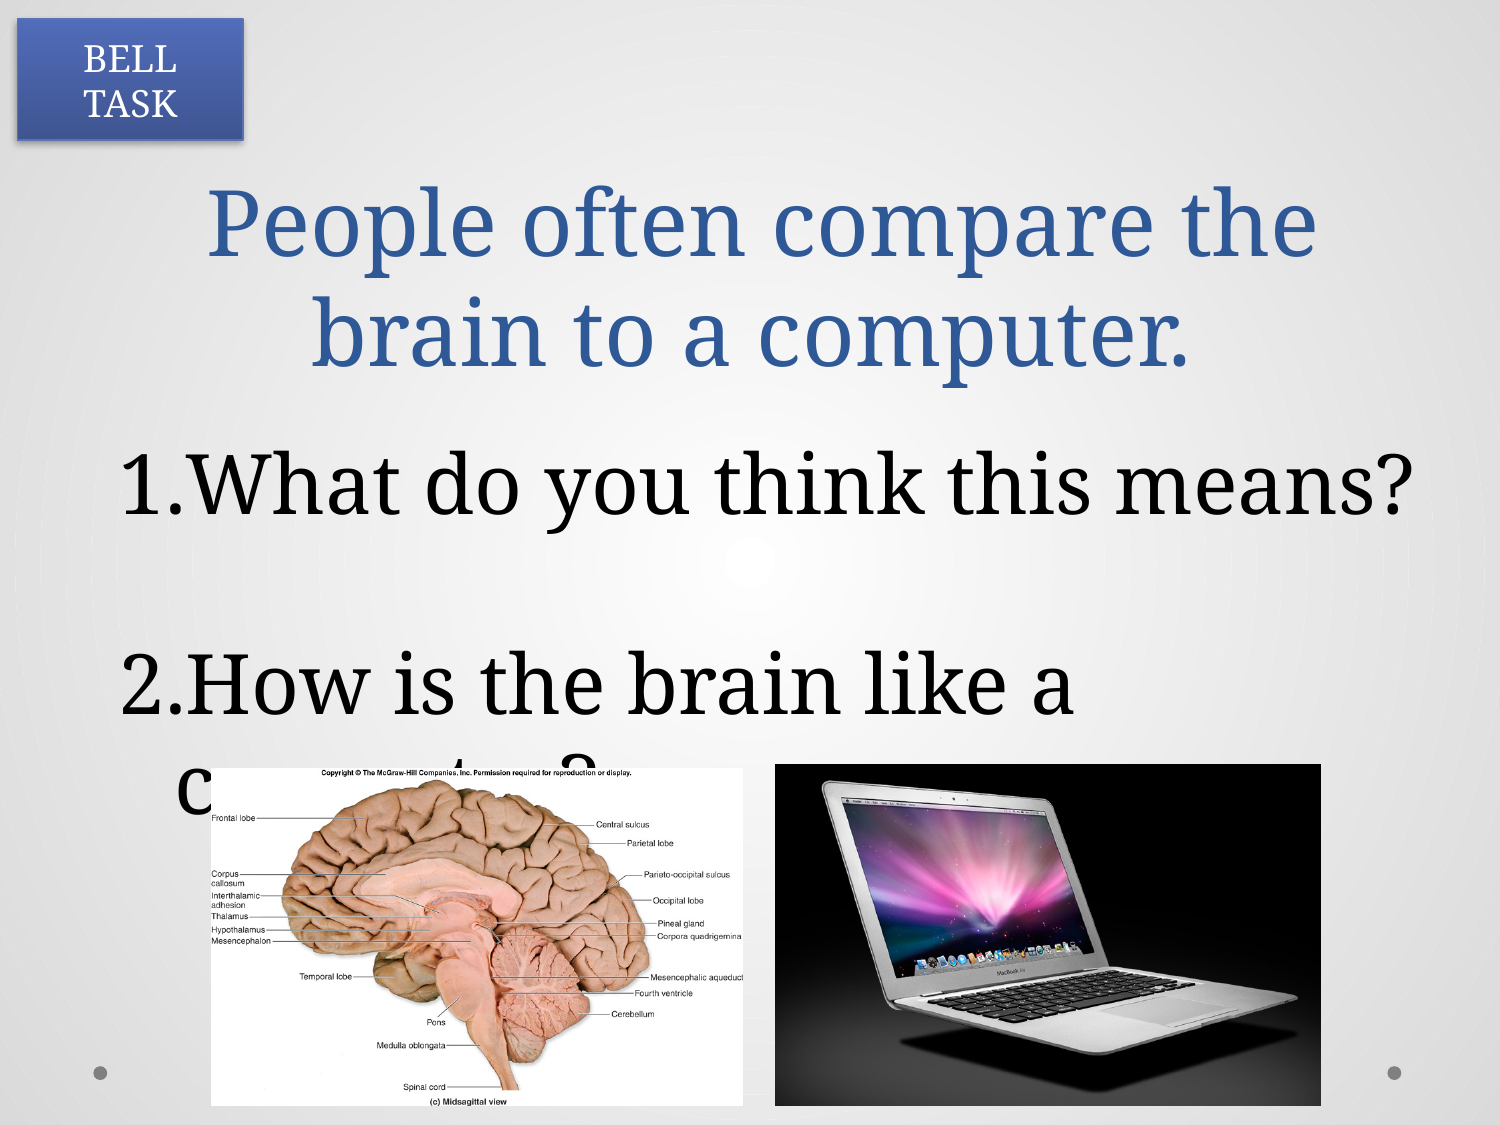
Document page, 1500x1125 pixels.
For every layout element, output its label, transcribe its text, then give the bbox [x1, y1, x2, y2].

picture [211, 767, 743, 1106]
picture [775, 764, 1322, 1106]
title People often compare the brain to a computer. [167, 183, 1360, 393]
text_box What do you think this means? How is the brain like a computer? [103, 423, 1448, 839]
text_box BELL TASK [17, 18, 244, 141]
